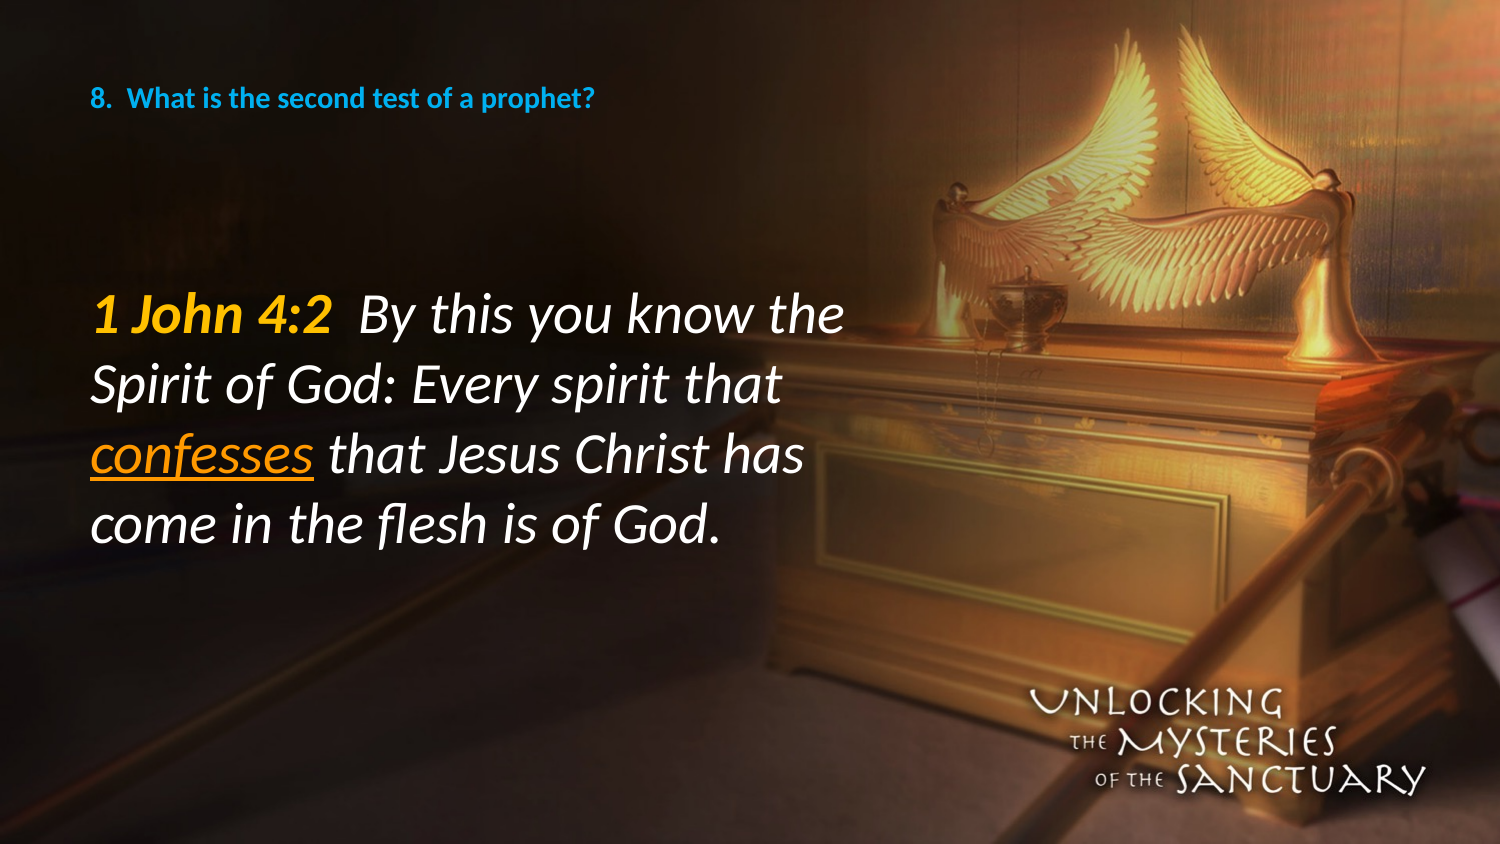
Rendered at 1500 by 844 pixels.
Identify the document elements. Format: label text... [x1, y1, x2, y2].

title 8. What is the second test of a prophet? [75, 33, 1425, 175]
list 1 John 4:2 By this you know the Spirit of God: Every spirit that confesses that Jesus Christ has come in the flesh is of God. [75, 267, 939, 754]
picture [0, 0, 1500, 844]
